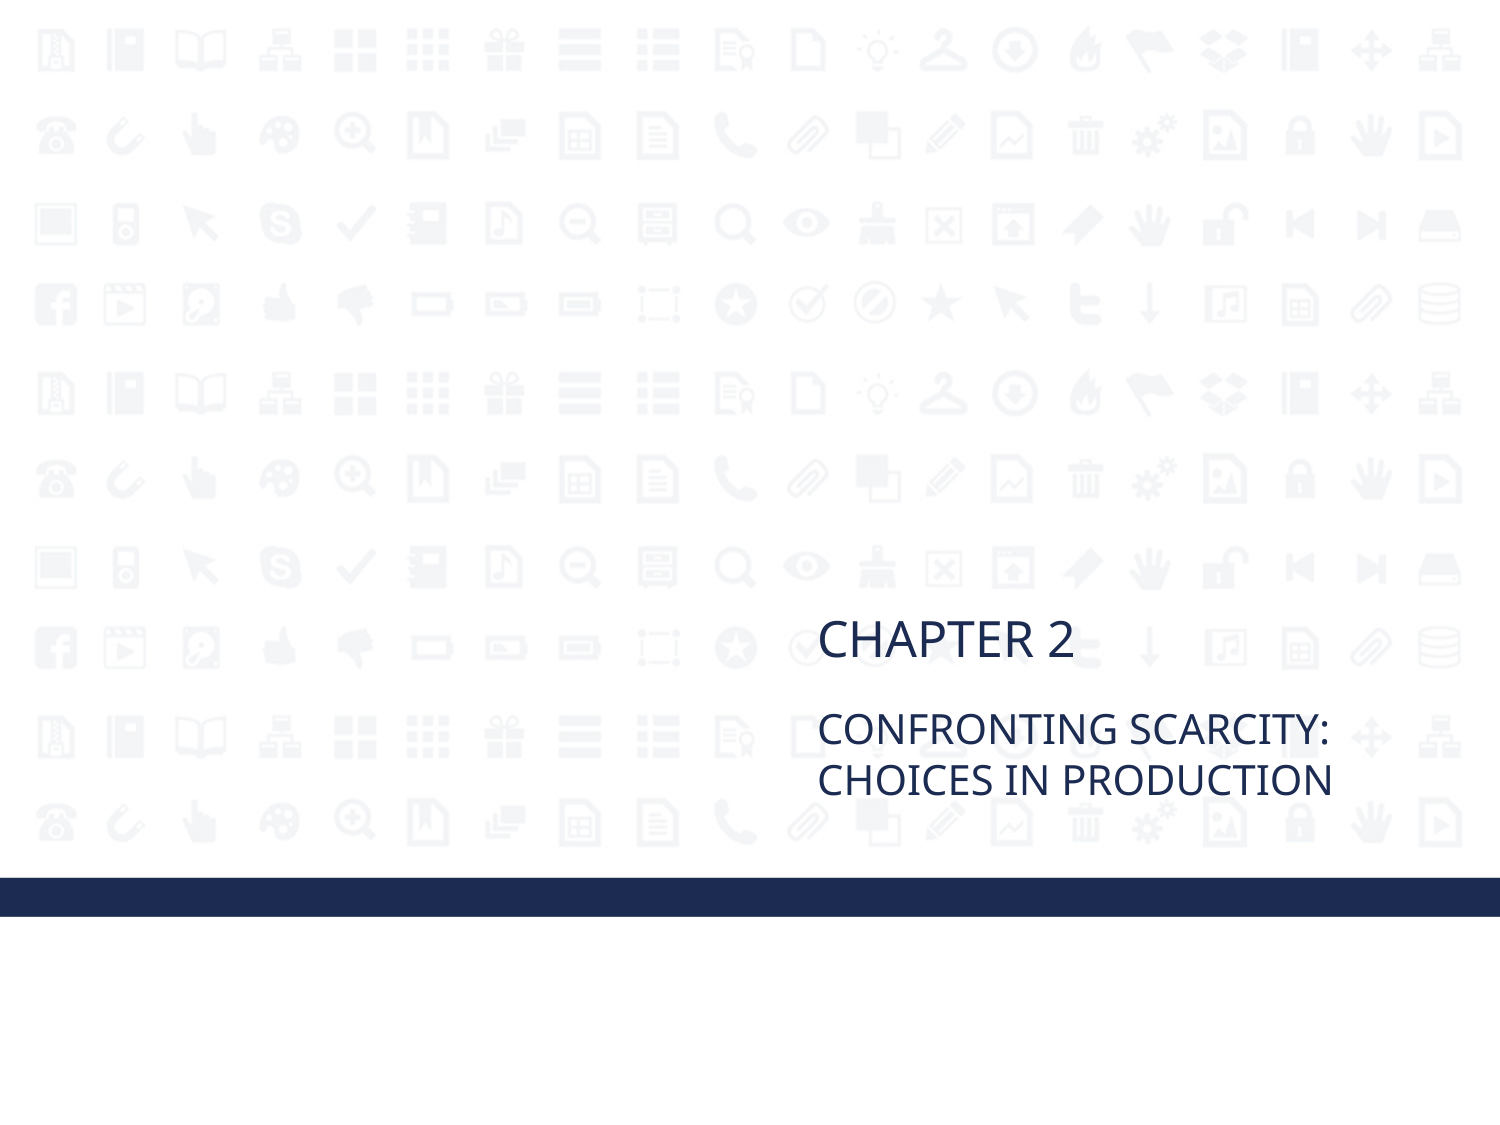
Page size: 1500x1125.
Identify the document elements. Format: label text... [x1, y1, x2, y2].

picture [0, 0, 1500, 1125]
list Chapter 2 [802, 600, 1363, 695]
list Confronting Scarcity: Choices in Production [802, 695, 1400, 850]
